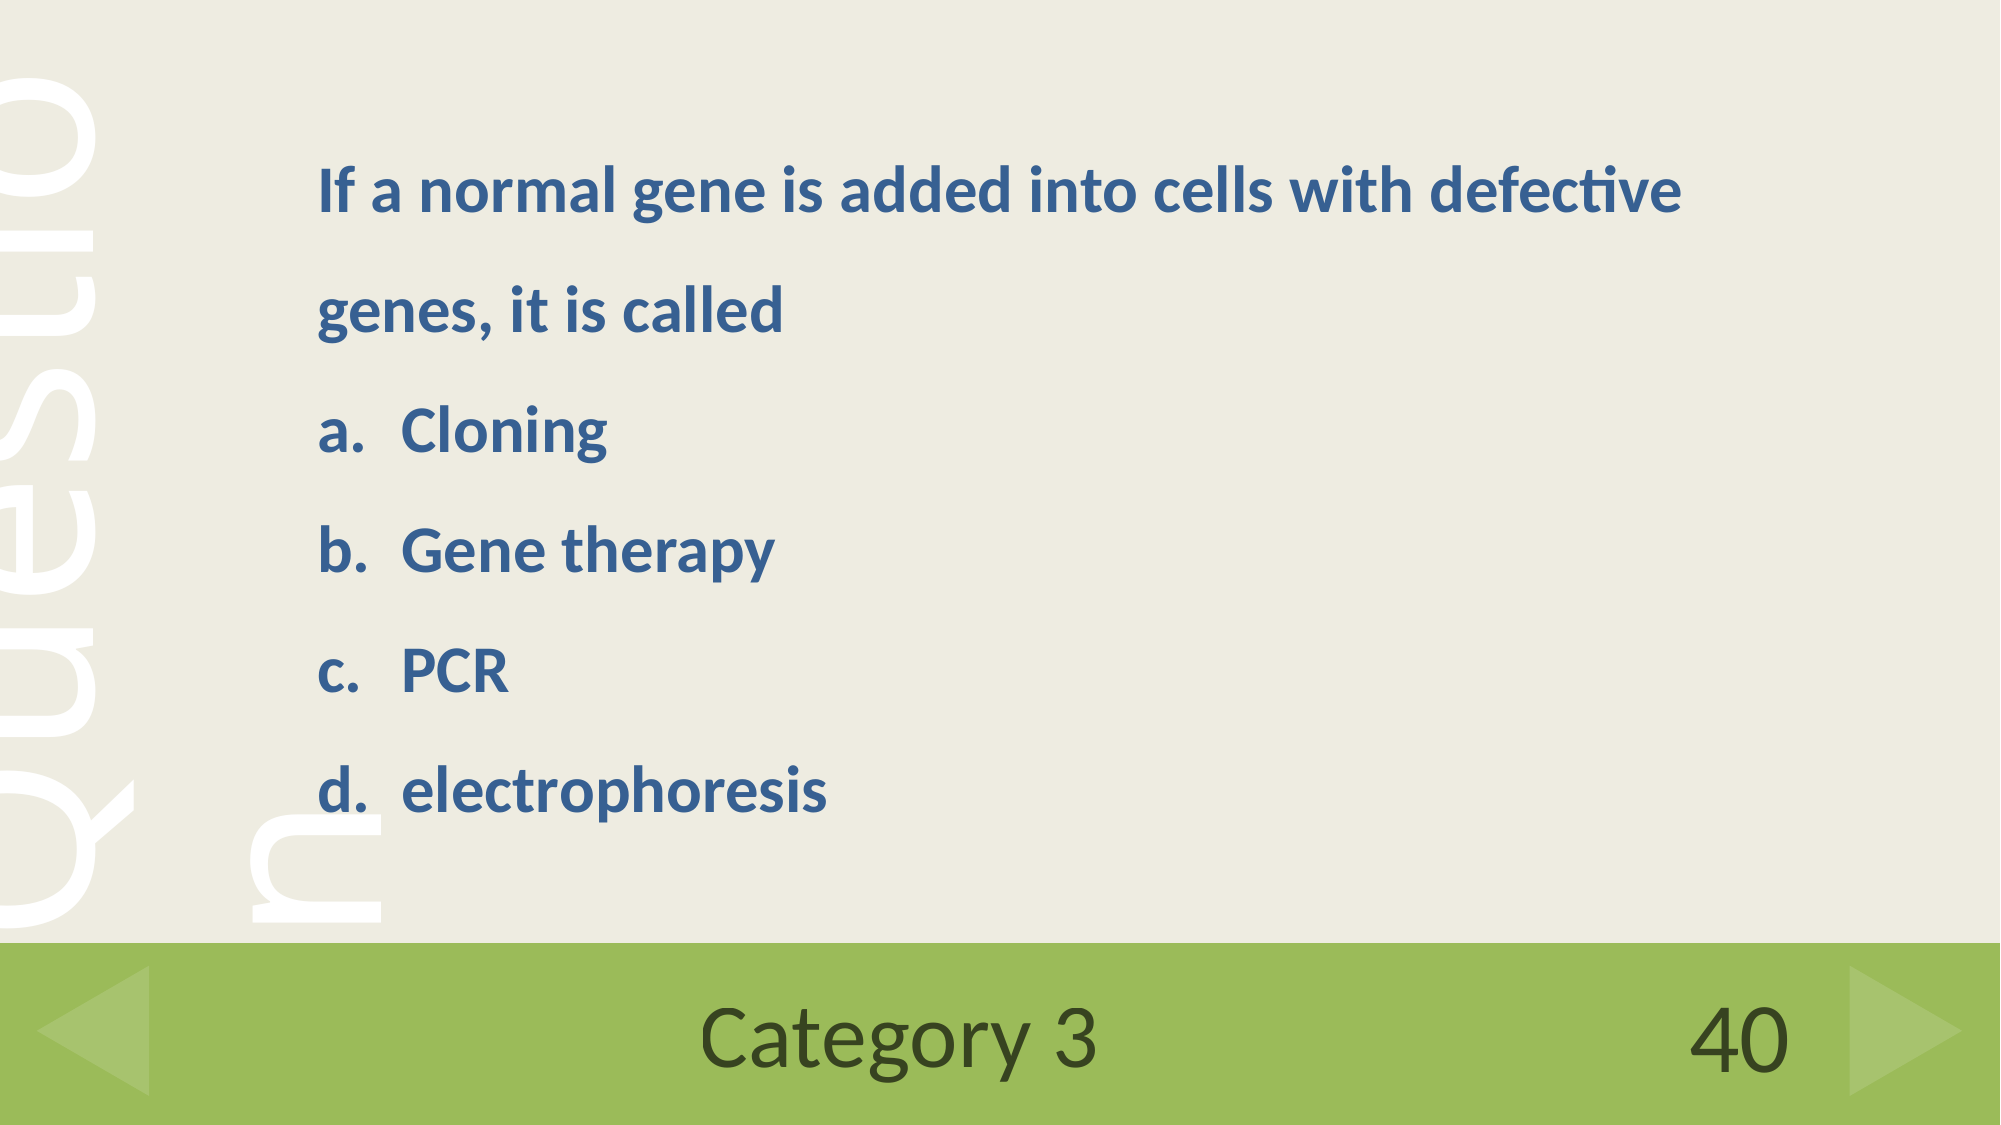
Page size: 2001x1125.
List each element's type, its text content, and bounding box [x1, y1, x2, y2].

title Category 3 [0, 937, 1800, 1125]
list 40 [1800, 967, 1806, 1097]
list If a normal gene is added into cells with defective genes, it is called Cloning Gene therapy PCR electrophoresis [302, 96, 1843, 835]
